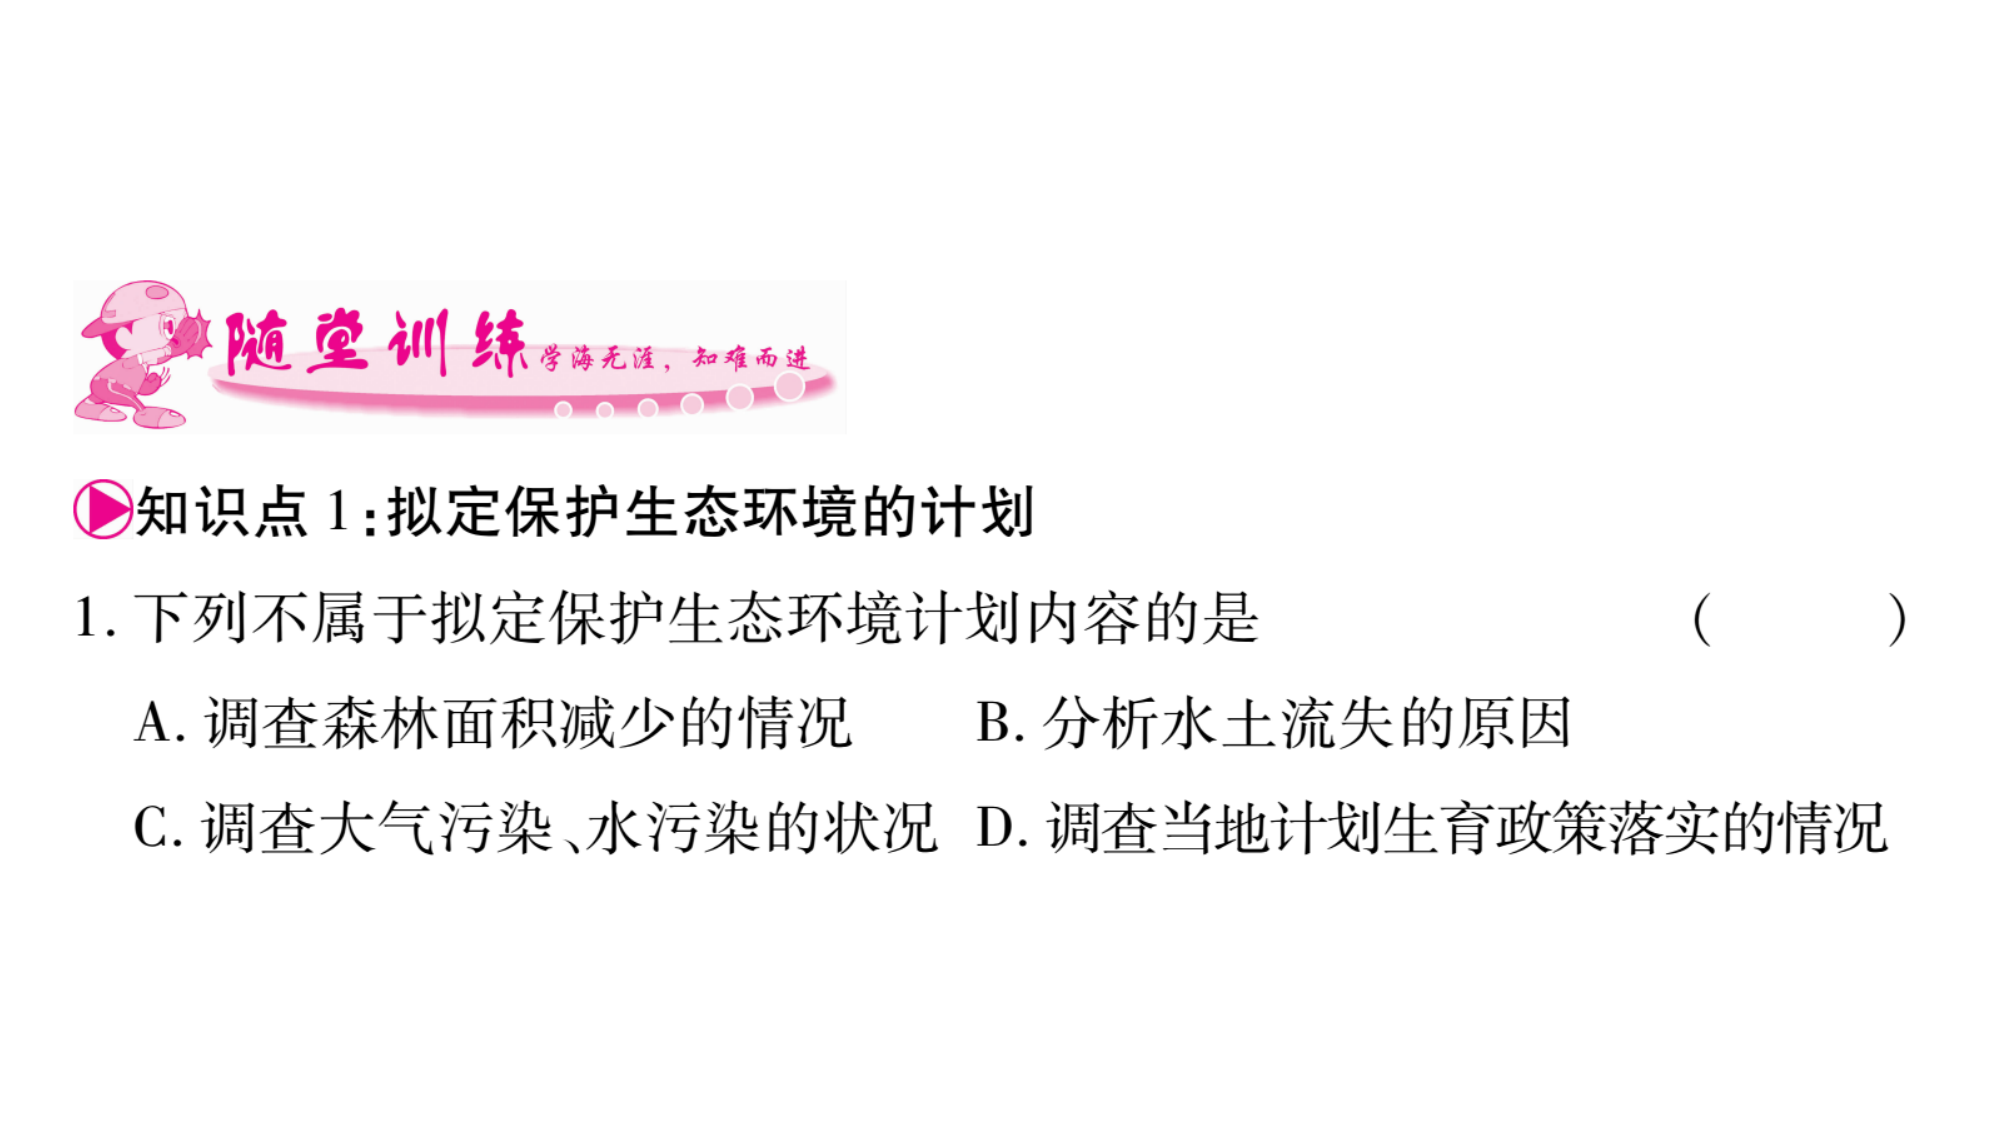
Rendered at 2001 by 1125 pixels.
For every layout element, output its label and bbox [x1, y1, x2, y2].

picture [71, 263, 1929, 862]
